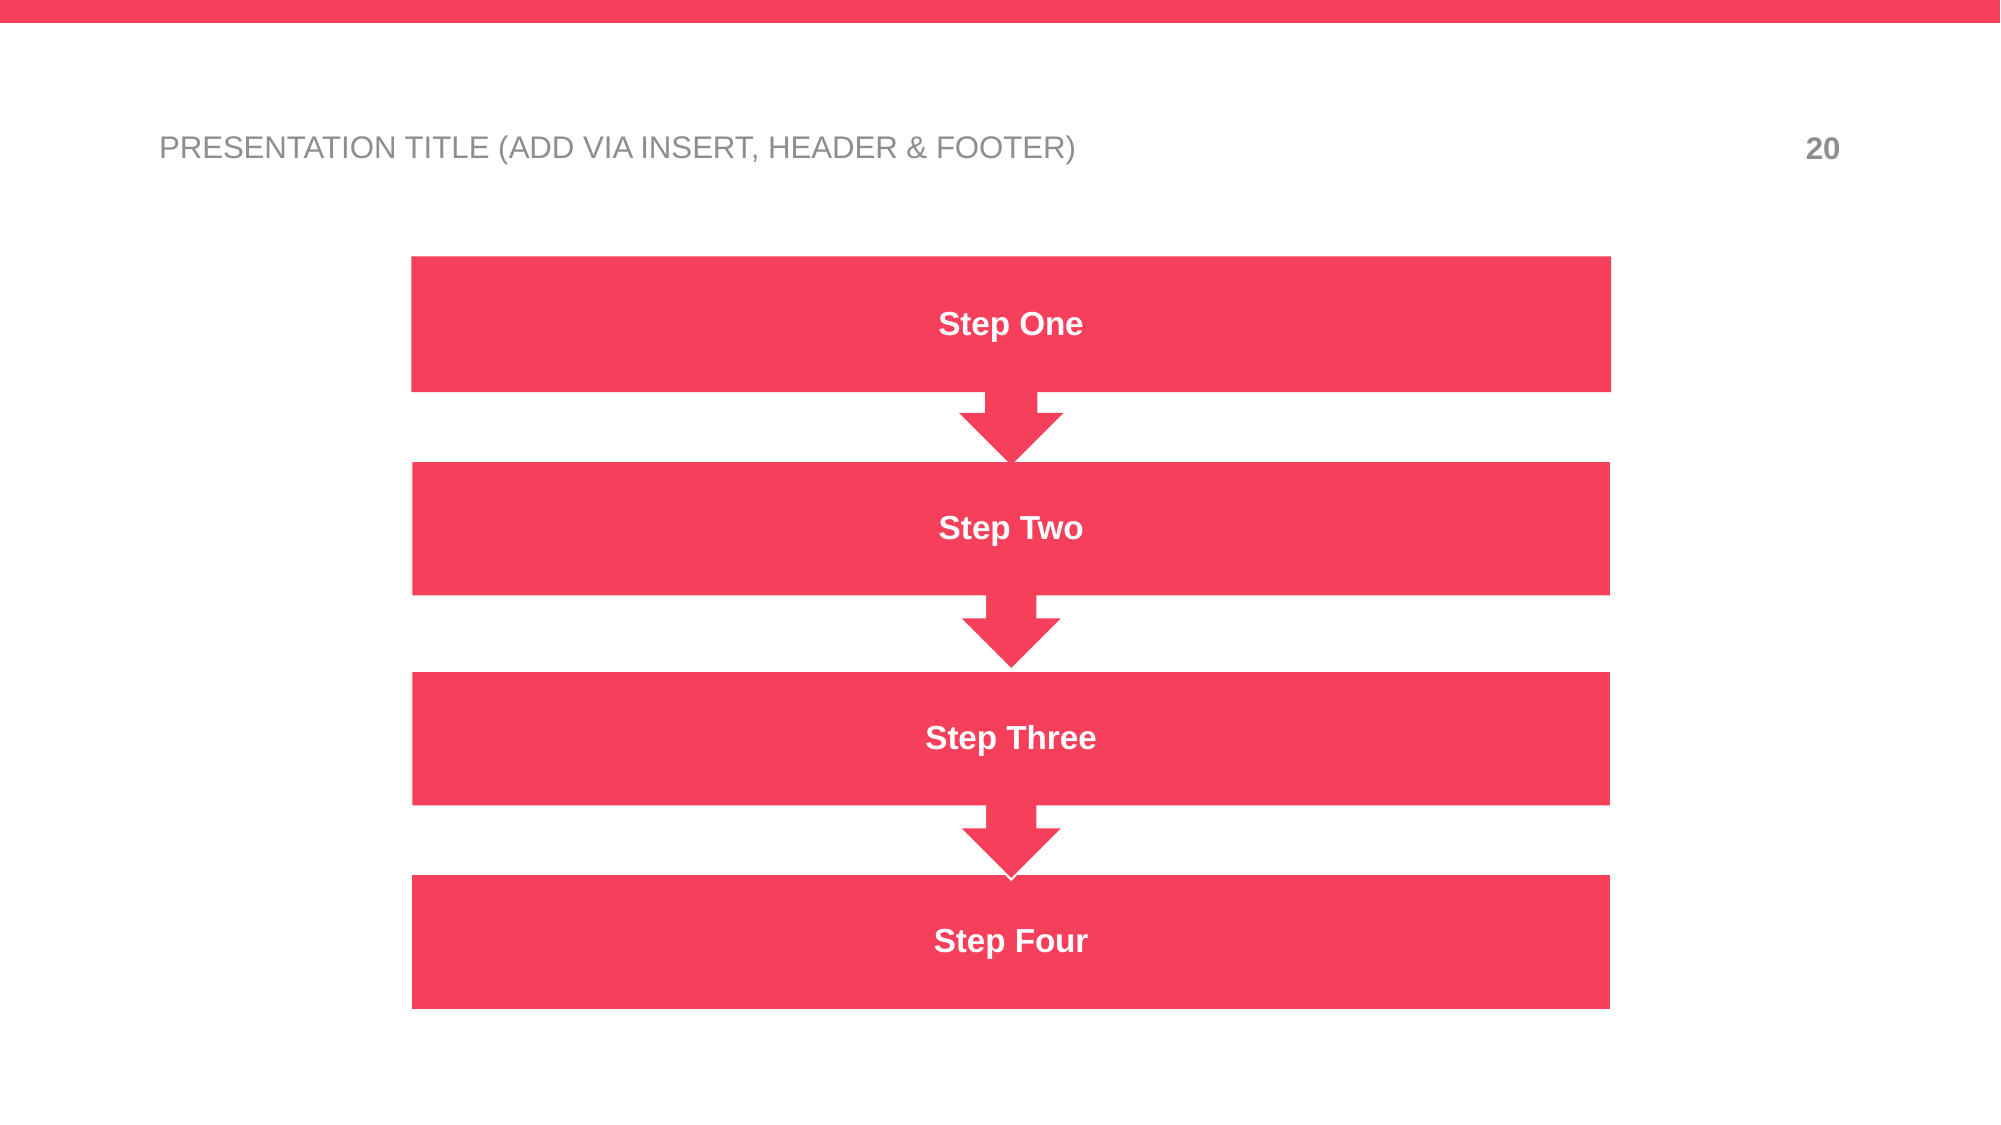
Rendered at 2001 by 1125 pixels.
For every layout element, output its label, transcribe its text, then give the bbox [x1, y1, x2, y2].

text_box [411, 253, 1612, 1011]
slide_number 20 [1611, 128, 1841, 167]
footer PRESENTATION TITLE (ADD VIA INSERT, HEADER & FOOTER) [159, 127, 1337, 165]
